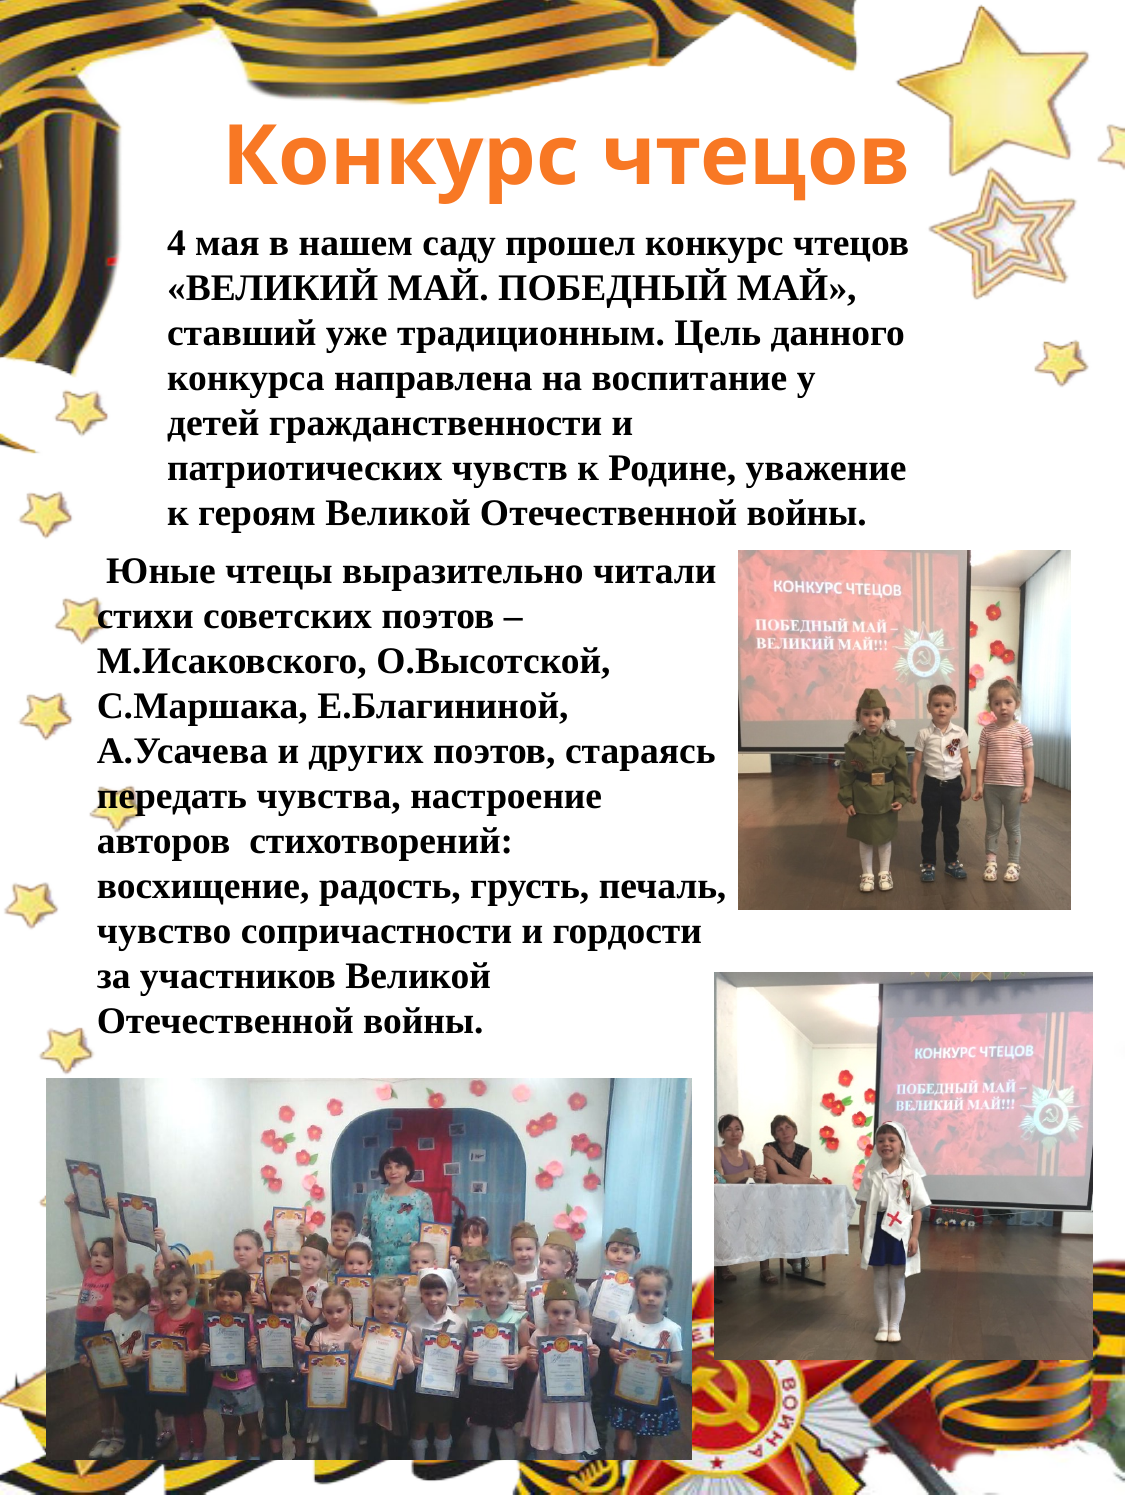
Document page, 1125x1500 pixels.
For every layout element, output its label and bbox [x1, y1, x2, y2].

text_box [0, 0, 1125, 1495]
